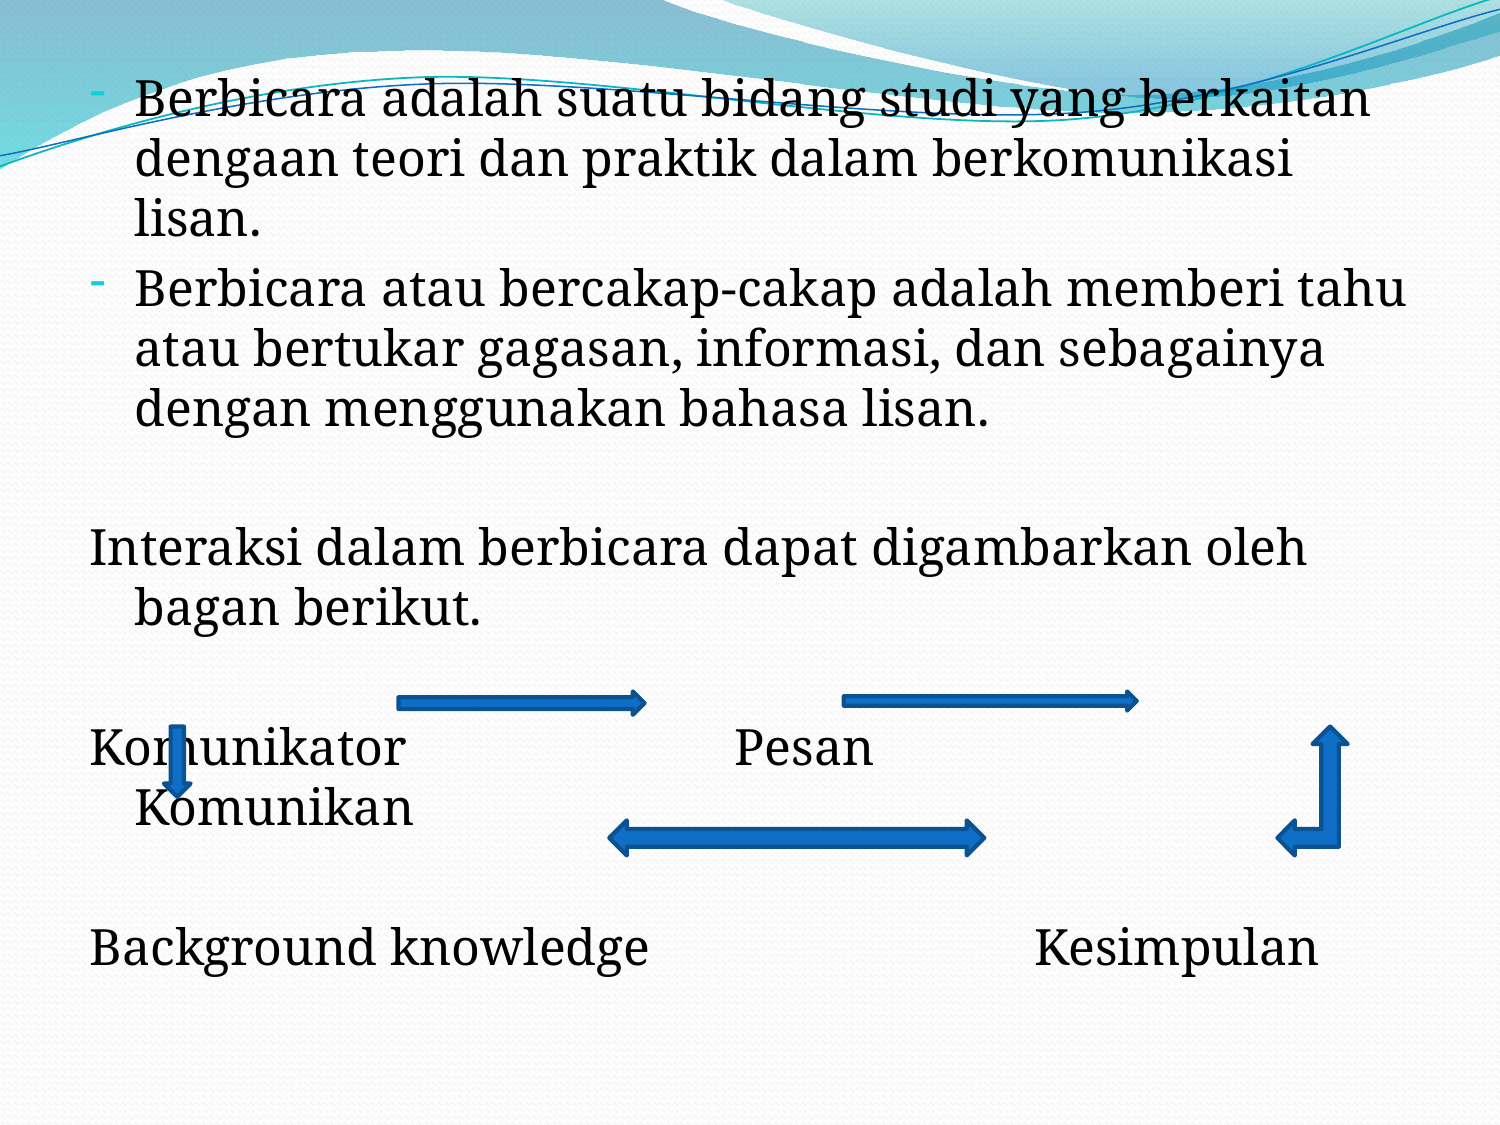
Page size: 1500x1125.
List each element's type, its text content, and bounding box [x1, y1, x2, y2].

text_box [607, 818, 987, 858]
text_box [162, 724, 193, 799]
text_box [1275, 724, 1350, 858]
list Berbicara adalah suatu bidang studi yang berkaitan dengaan teori dan praktik dalam berkomunikasi lisan. Berbicara atau bercakap-cakap adalah memberi tahu atau bertukar gagasan, informasi, dan sebagainya dengan menggunakan bahasa lisan. Interaksi dalam berbicara dapat digambarkan oleh bagan berikut. Komunikator Pesan Komunikan Background knowledge Kesimpulan [75, 58, 1425, 1067]
text_box [841, 689, 1139, 713]
text_box [396, 689, 647, 717]
